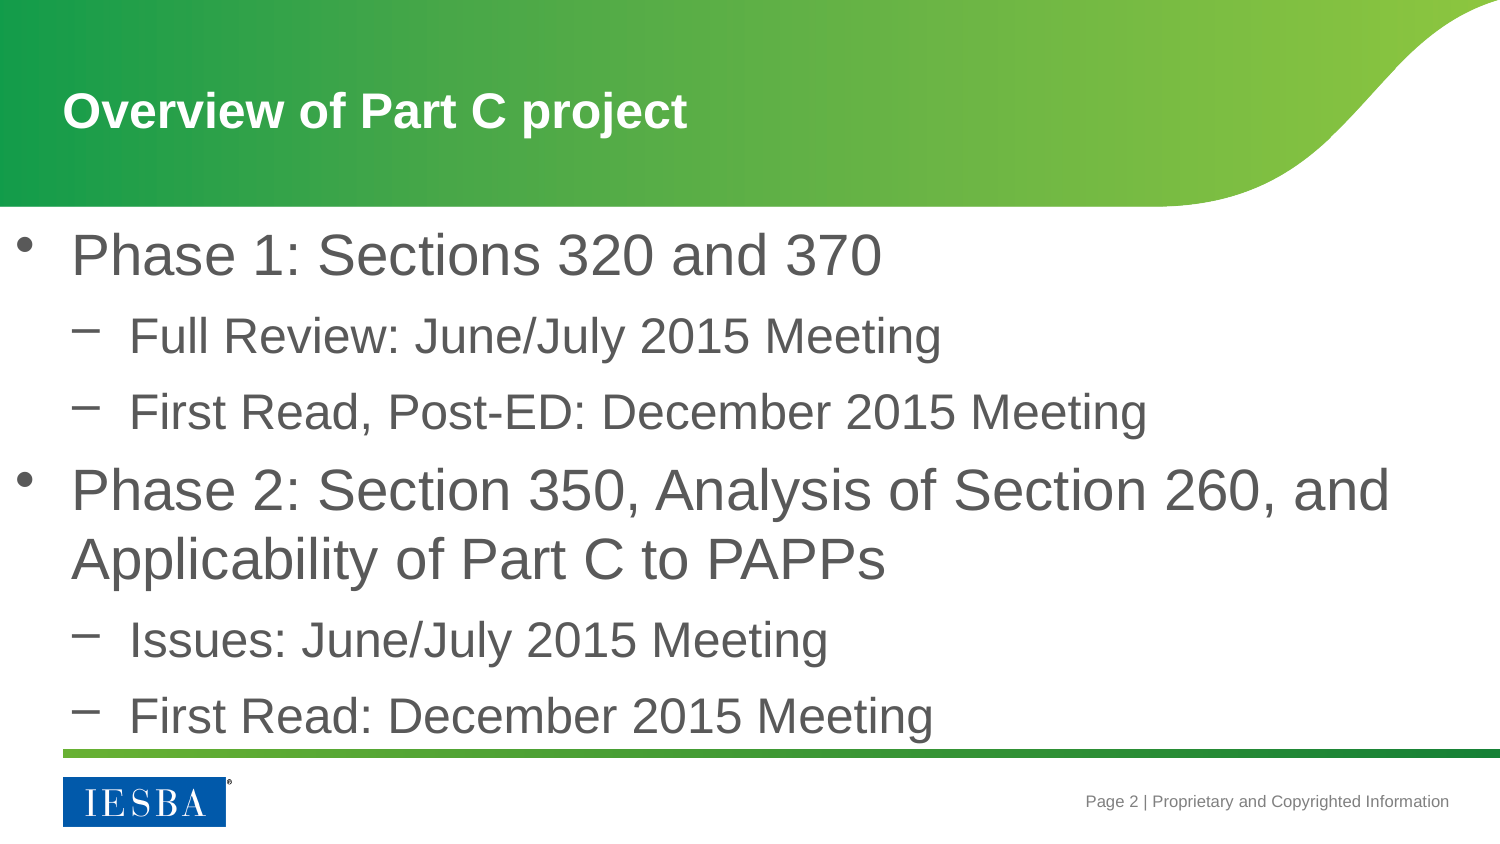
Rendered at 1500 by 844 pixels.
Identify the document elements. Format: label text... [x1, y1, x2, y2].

picture [0, 0, 1500, 207]
title Overview of Part C project [62, 75, 1300, 142]
picture [63, 777, 232, 827]
list Phase 1: Sections 320 and 370 Full Review: June/July 2015 Meeting First Read, Post-ED: December 2015 Meeting Phase 2: Section 350, Analysis of Section 260, and Applicability of Part C to PAPPs Issues: June/July 2015 Meeting First Read: December 2015 Meeting [0, 209, 1500, 747]
